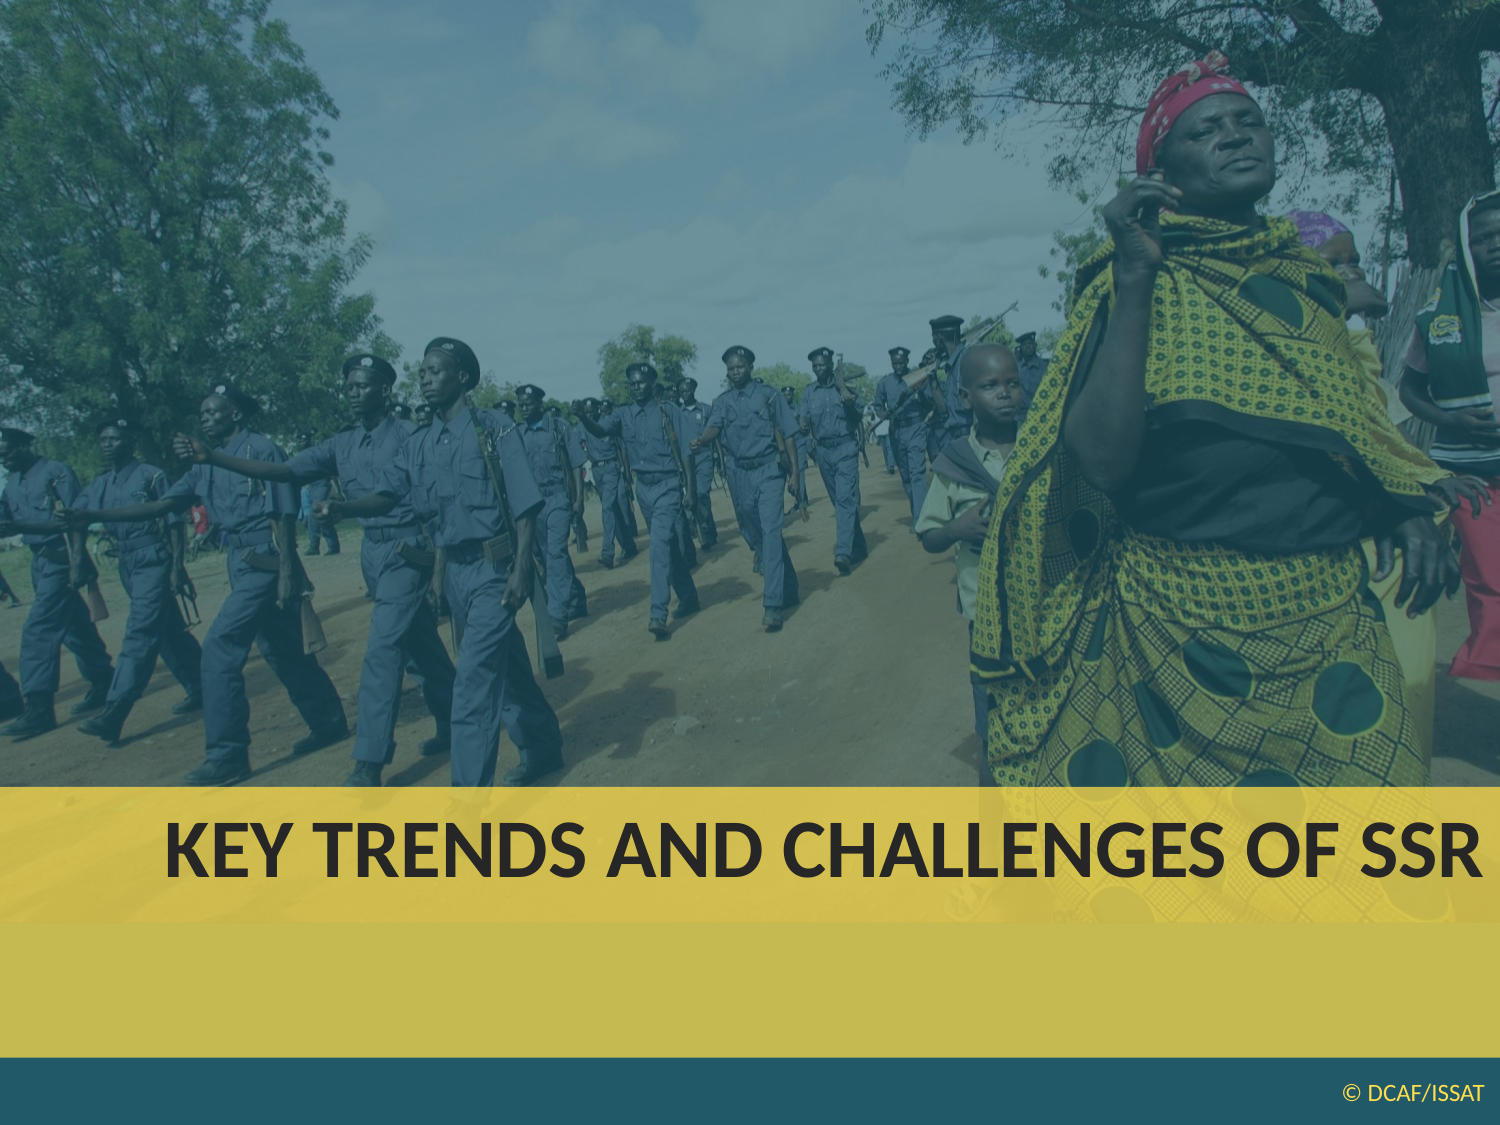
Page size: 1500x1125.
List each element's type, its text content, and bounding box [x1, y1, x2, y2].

title Key Trends and Challenges of ssr [0, 786, 1500, 1058]
